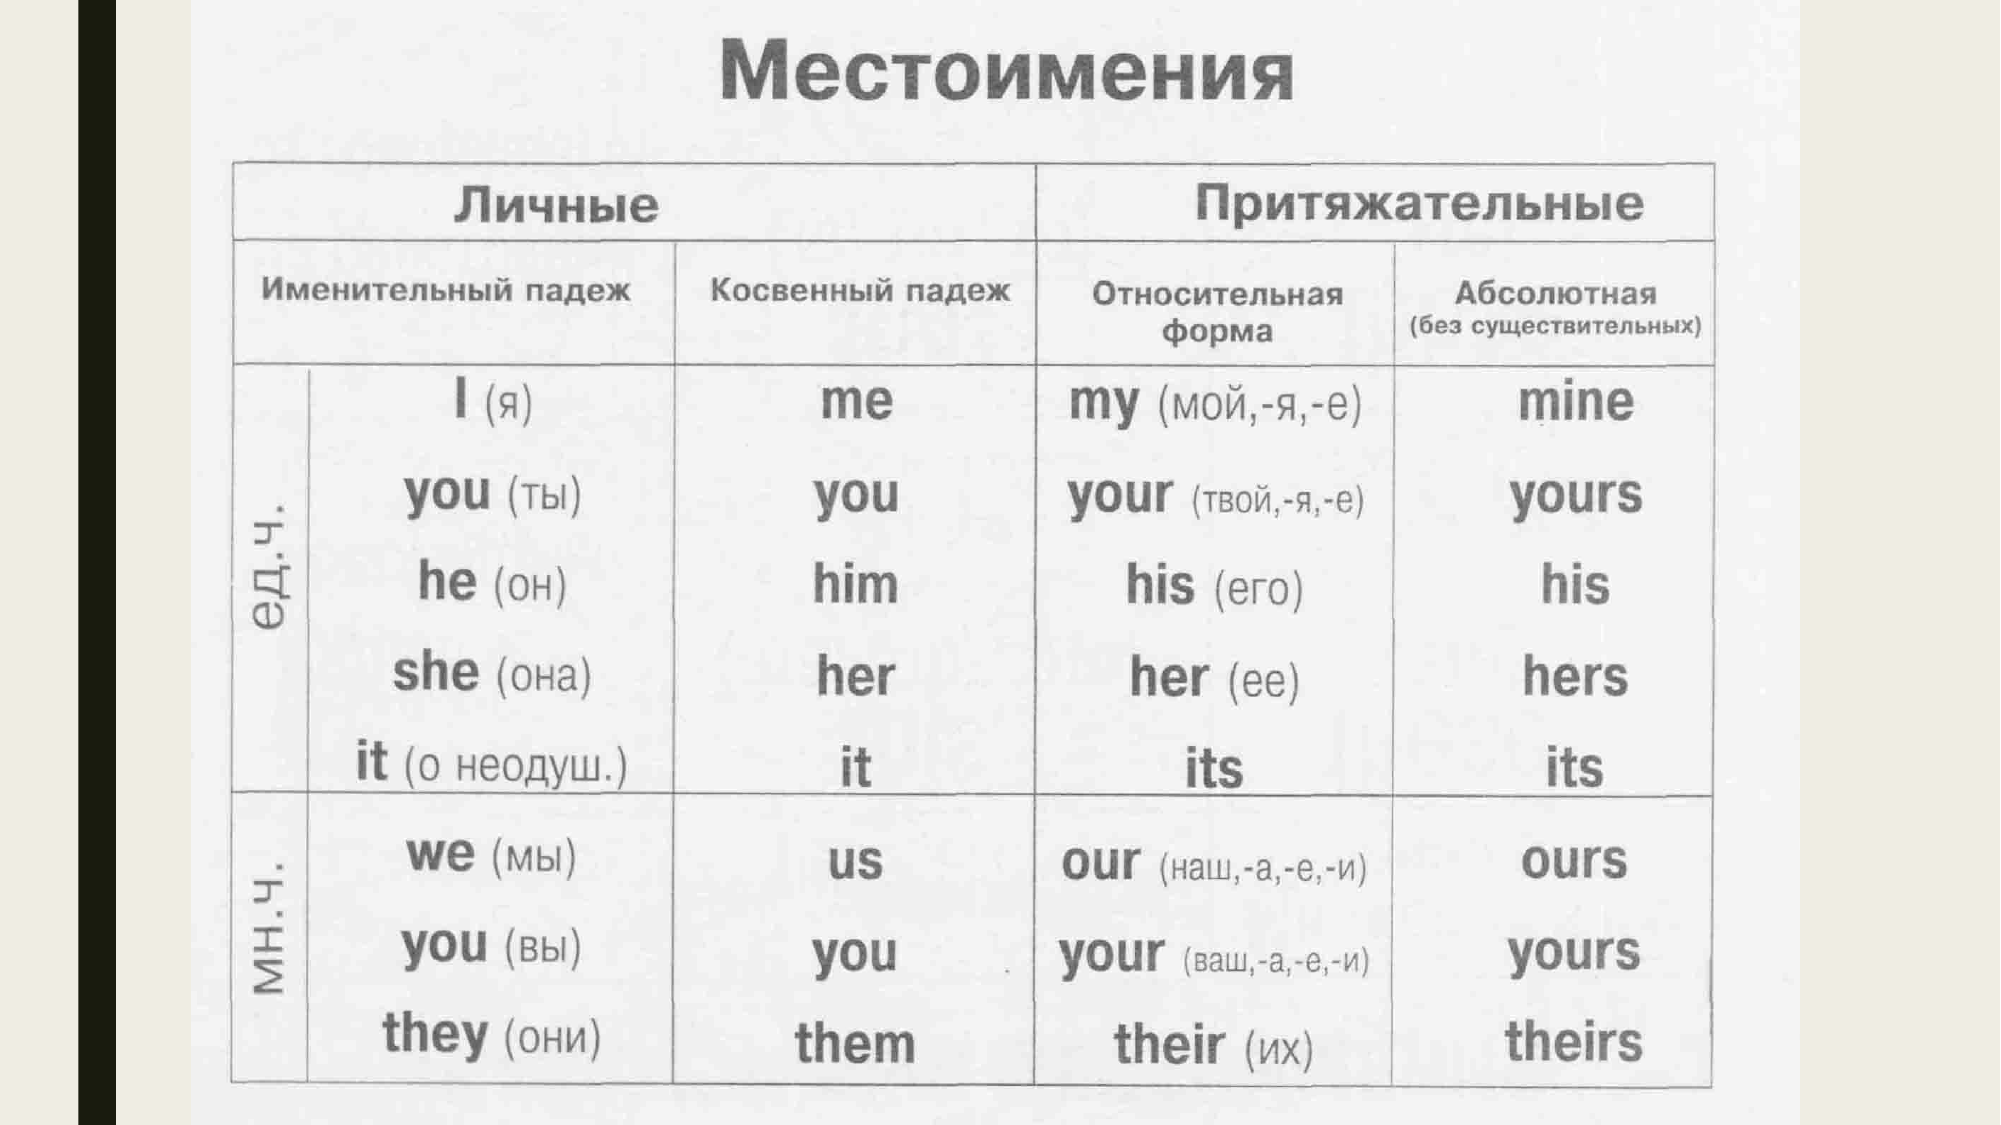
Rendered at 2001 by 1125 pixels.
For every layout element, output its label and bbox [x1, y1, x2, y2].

list [191, 0, 1800, 1125]
